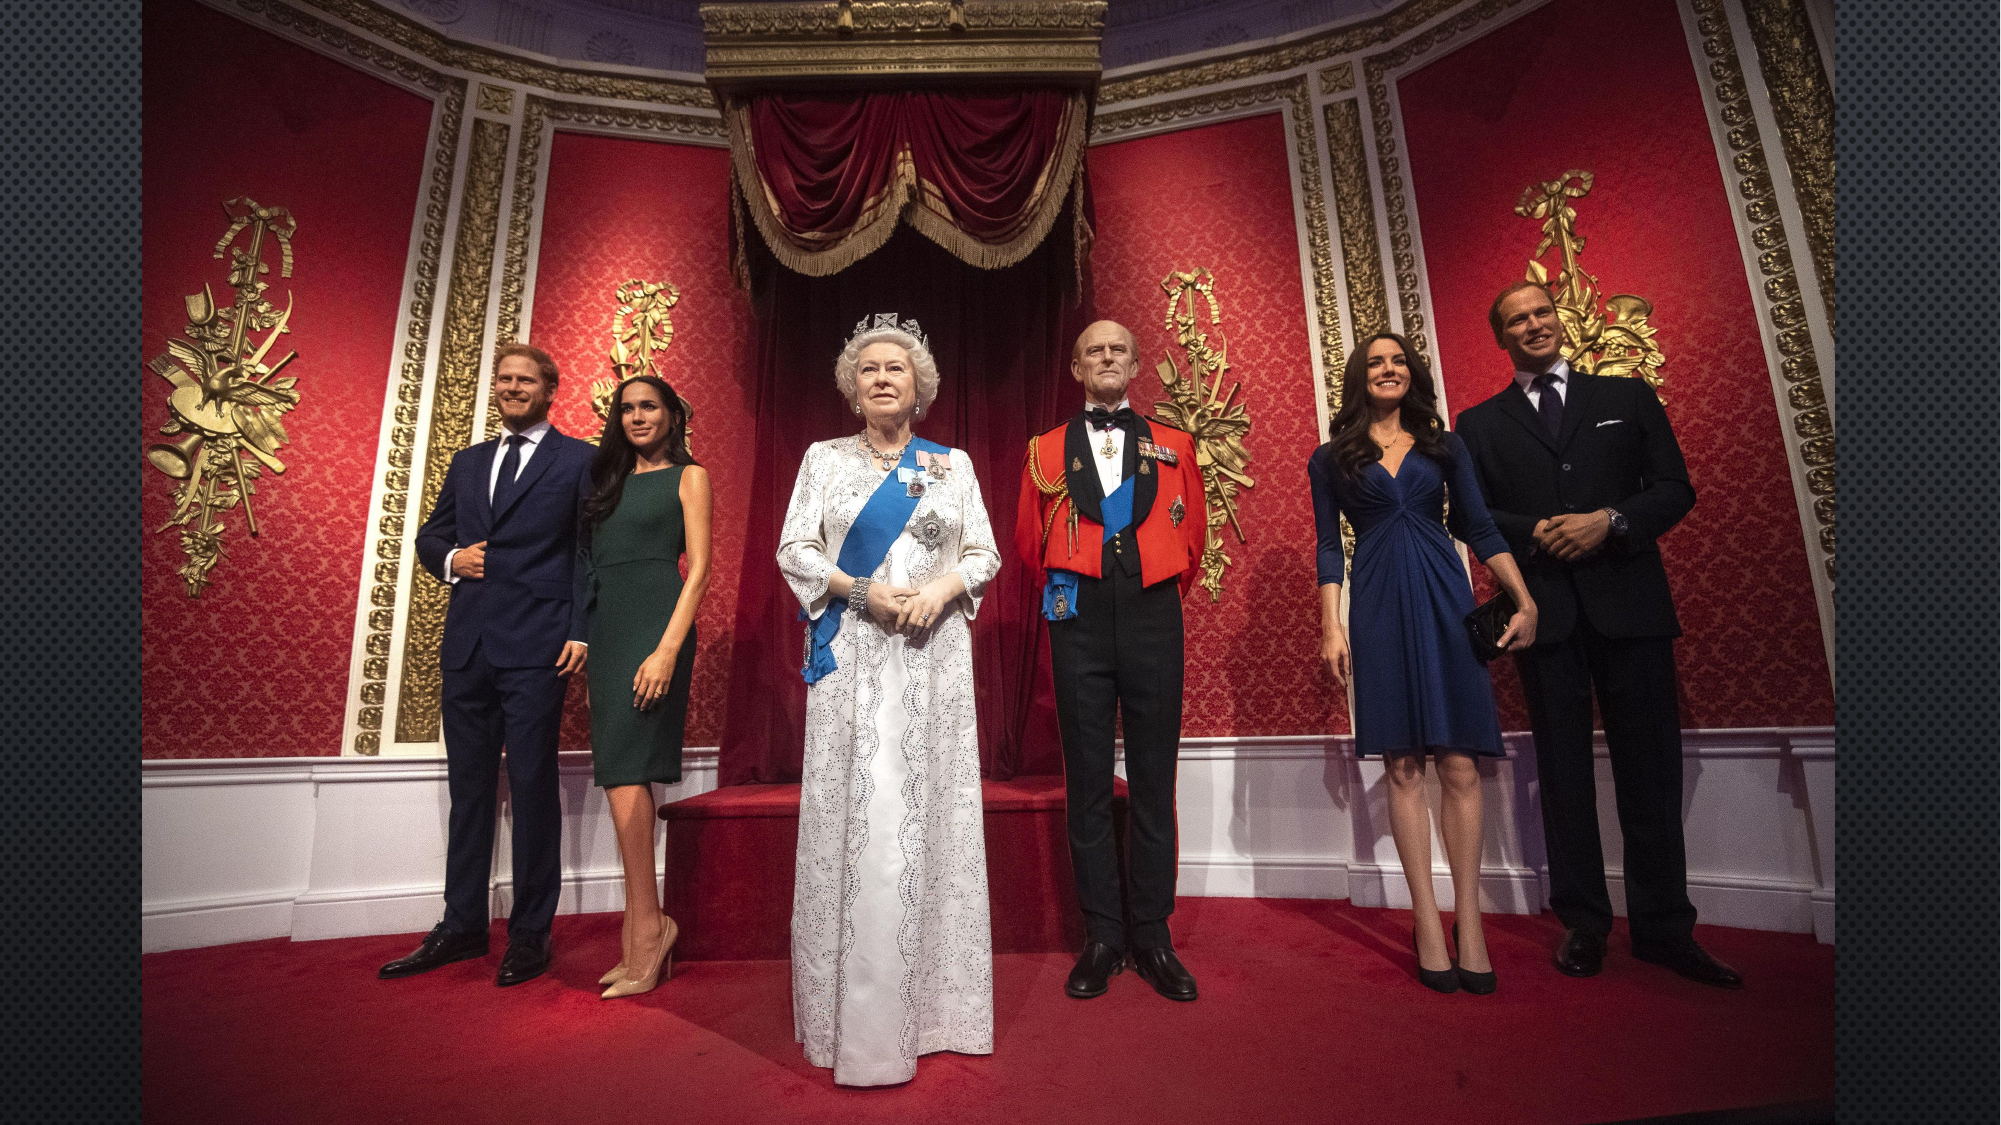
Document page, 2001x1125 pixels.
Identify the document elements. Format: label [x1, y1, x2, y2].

picture [142, 0, 1833, 1125]
